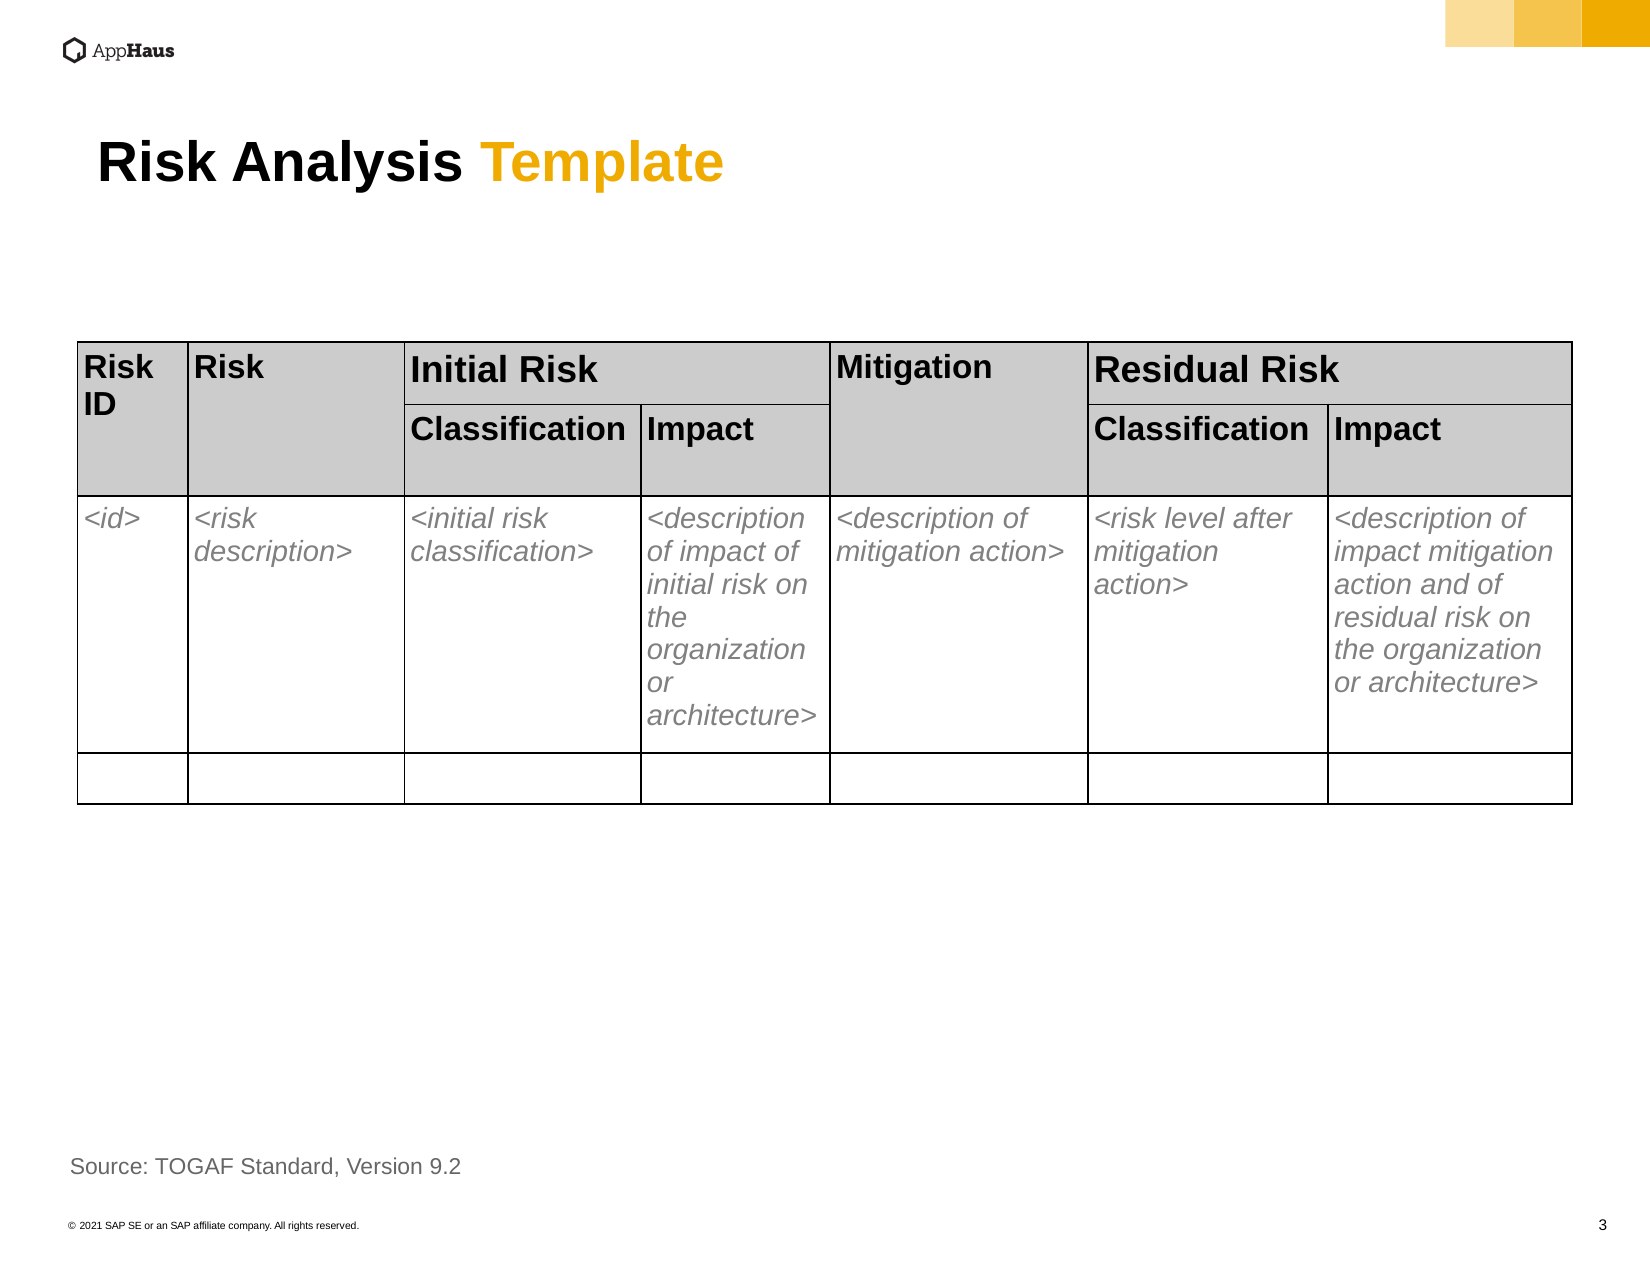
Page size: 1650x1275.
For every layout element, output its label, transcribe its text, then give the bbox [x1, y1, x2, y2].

table_cell <risk level after mitigation action> [1089, 497, 1327, 752]
text_box Risk Analysis Template [82, 117, 1202, 238]
table_cell [642, 754, 829, 803]
table_header Residual Risk [1089, 343, 1571, 404]
picture [52, 31, 257, 76]
table_cell [831, 754, 1087, 803]
table_header Mitigation [831, 343, 1087, 495]
table_header Risk ID [78, 343, 187, 495]
table_cell [1089, 754, 1327, 803]
table_cell [1329, 754, 1571, 803]
table_cell <id> [78, 497, 187, 752]
table_cell <description of impact mitigation action and of residual risk on the organization or architecture> [1329, 497, 1571, 752]
table_cell [78, 754, 187, 803]
table_cell <risk description> [189, 497, 404, 752]
table_cell Impact [642, 405, 829, 495]
table_cell <initial risk classification> [405, 497, 640, 752]
table_cell Classification [405, 405, 640, 495]
table_cell [405, 754, 640, 803]
table_cell Classification [1089, 405, 1327, 495]
table_header Initial Risk [405, 343, 829, 404]
table_cell <description of mitigation action> [831, 497, 1087, 752]
text_box Source: TOGAF Standard, Version 9.2 [69, 1151, 462, 1179]
table_cell [189, 754, 404, 803]
table_cell Impact [1329, 405, 1571, 495]
table_cell <description of impact of initial risk on the organization or architecture> [642, 497, 829, 752]
table_header Risk [189, 343, 404, 495]
